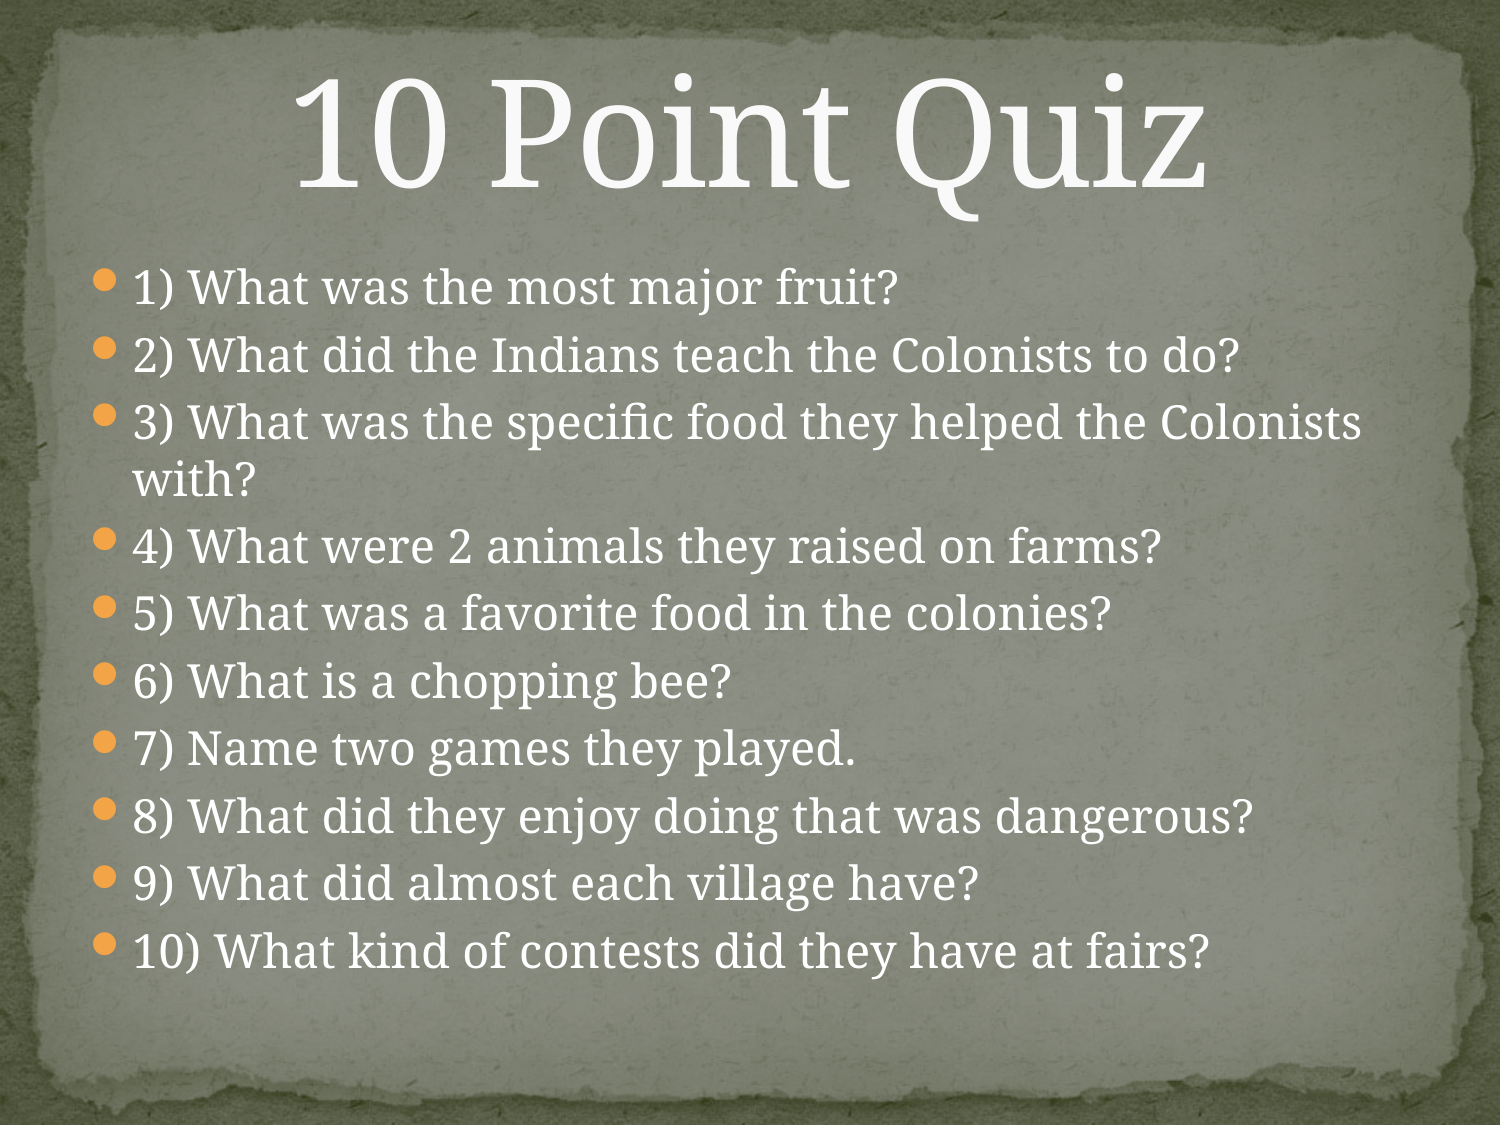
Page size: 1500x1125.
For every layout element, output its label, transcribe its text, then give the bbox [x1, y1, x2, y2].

title 10 Point Quiz [74, 24, 1425, 225]
list 1) What was the most major fruit? 2) What did the Indians teach the Colonists to do? 3) What was the specific food they helped the Colonists with? 4) What were 2 animals they raised on farms? 5) What was a favorite food in the colonies? 6) What is a chopping bee? 7) Name two games they played. 8) What did they enjoy doing that was dangerous? 9) What did almost each village have? 10) What kind of contests did they have at fairs? [75, 249, 1425, 1000]
